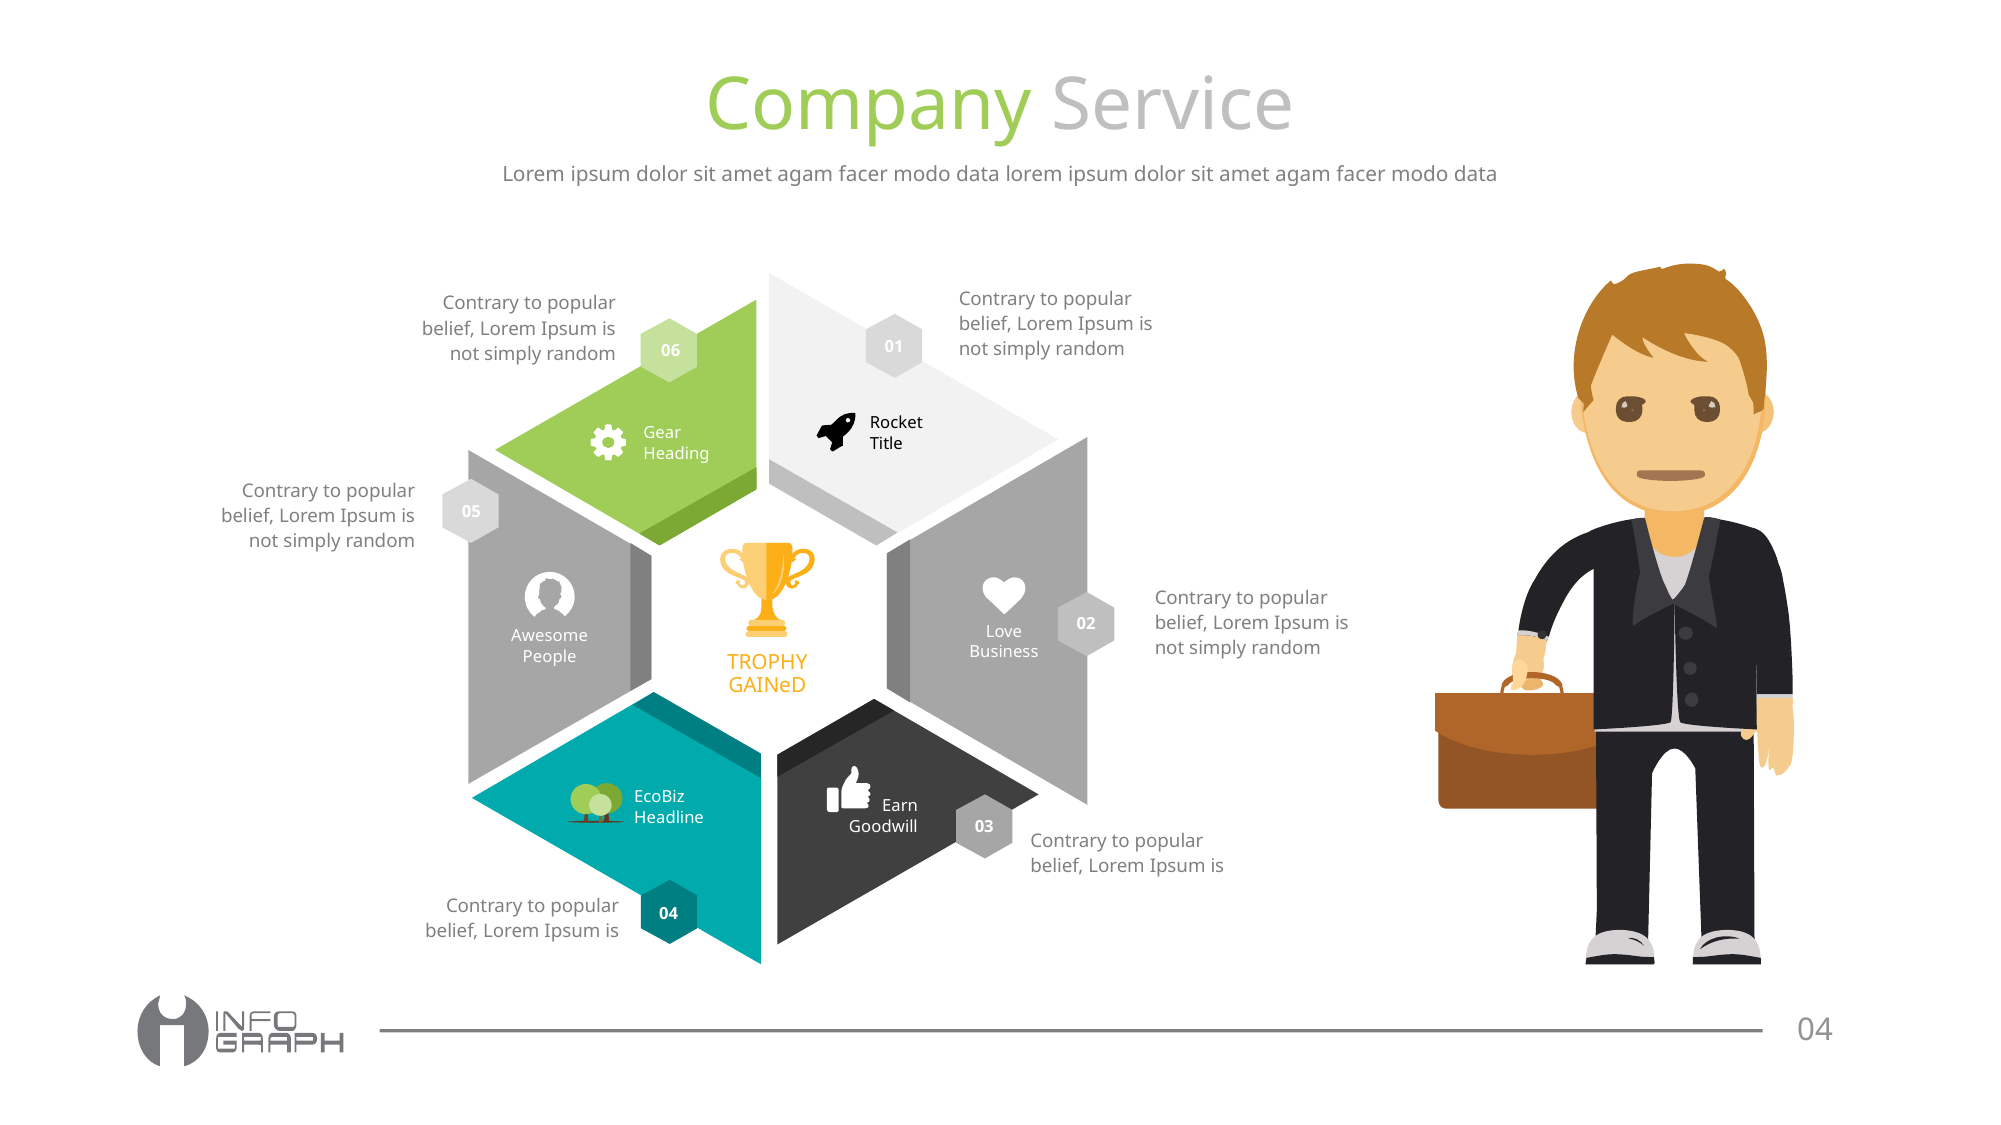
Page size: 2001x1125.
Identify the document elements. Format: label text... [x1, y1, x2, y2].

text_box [205, 263, 1795, 965]
list Lorem ipsum dolor sit amet agam facer modo data lorem ipsum dolor sit amet agam facer modo data [137, 162, 1863, 199]
title Company Service [137, 50, 1863, 162]
slide_number 04 [1767, 983, 1863, 1079]
